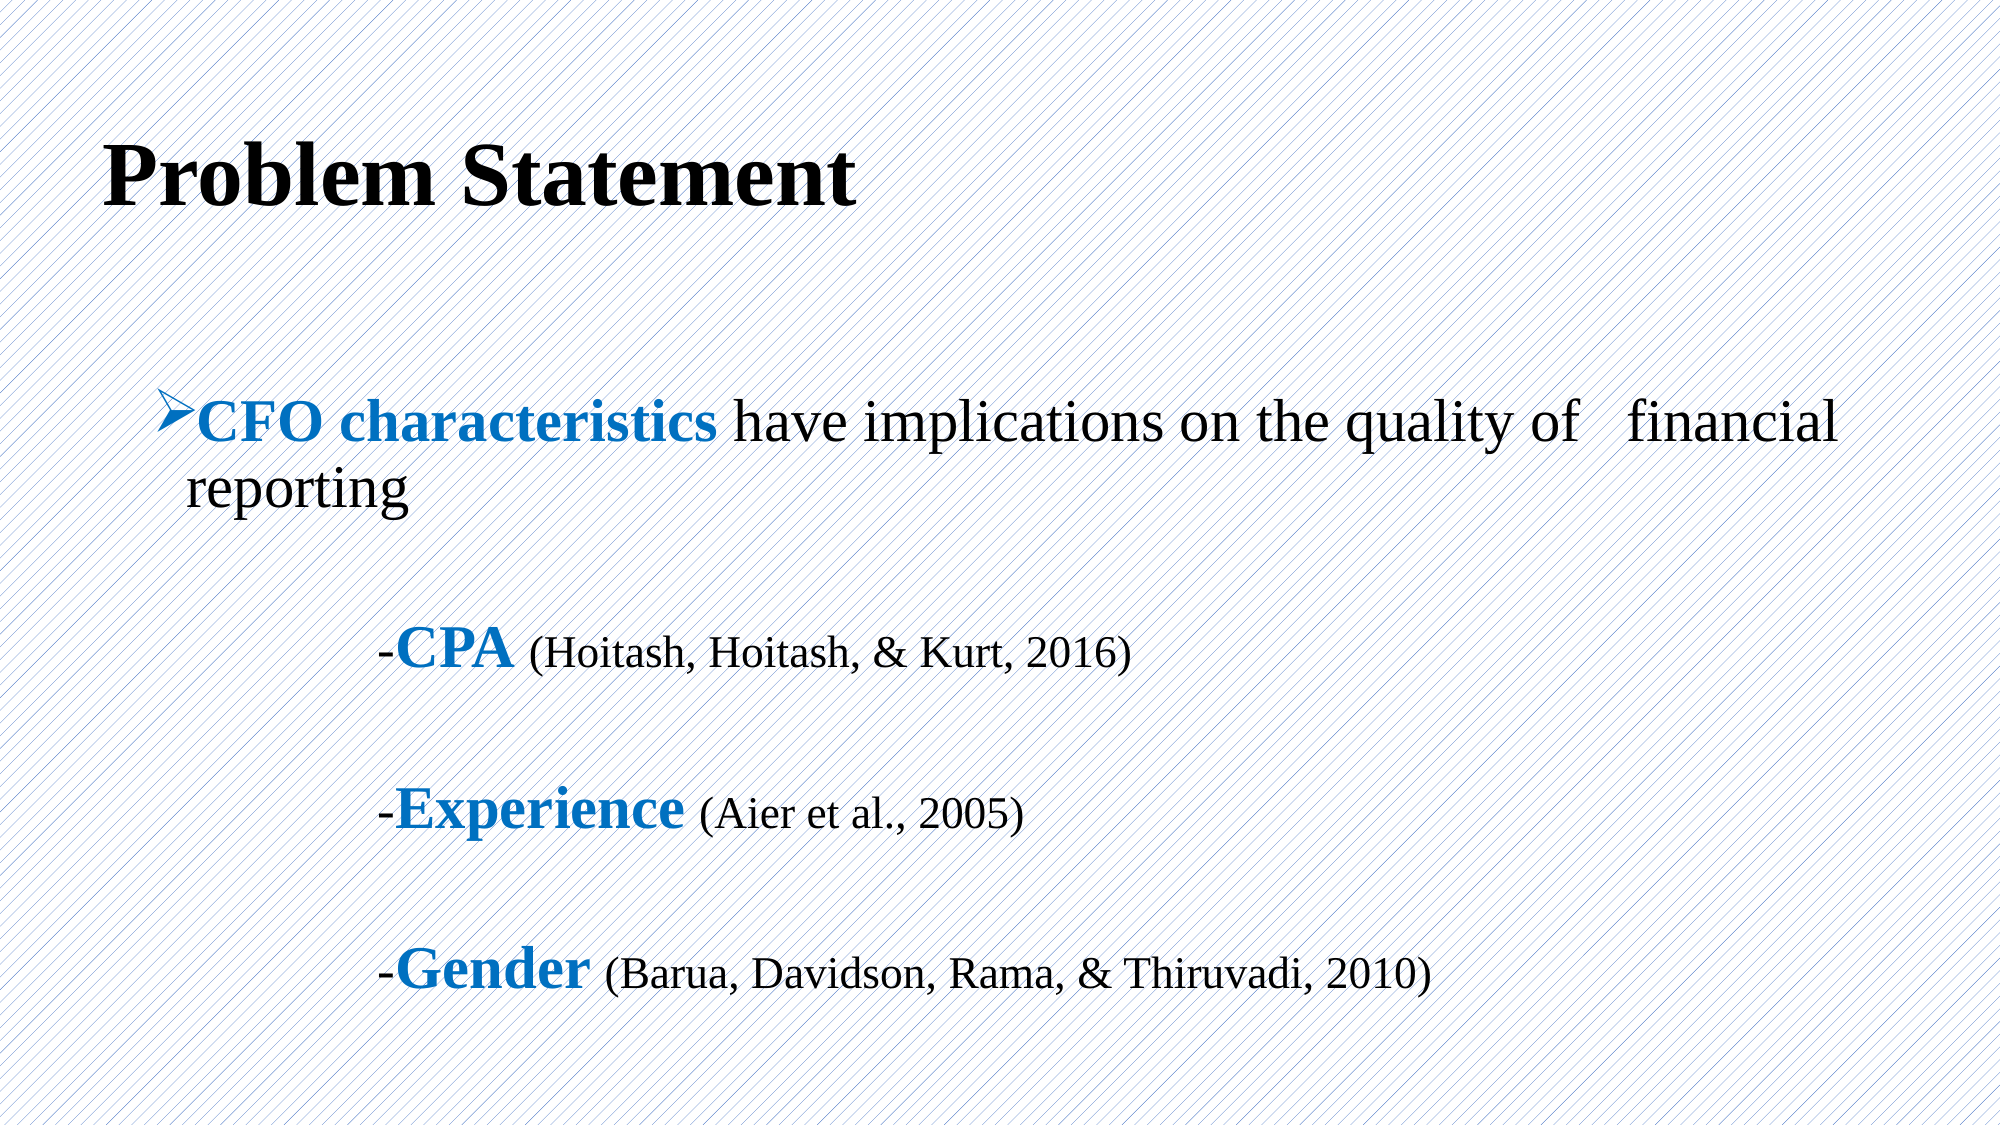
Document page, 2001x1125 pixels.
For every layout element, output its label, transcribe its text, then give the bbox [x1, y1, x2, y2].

list CFO characteristics have implications on the quality of financial reporting -CPA (Hoitash, Hoitash, & Kurt, 2016) -Experience (Aier et al., 2005) -Gender (Barua, Davidson, Rama, & Thiruvadi, 2010) [137, 299, 1863, 1014]
title Problem Statement [87, 67, 1813, 285]
